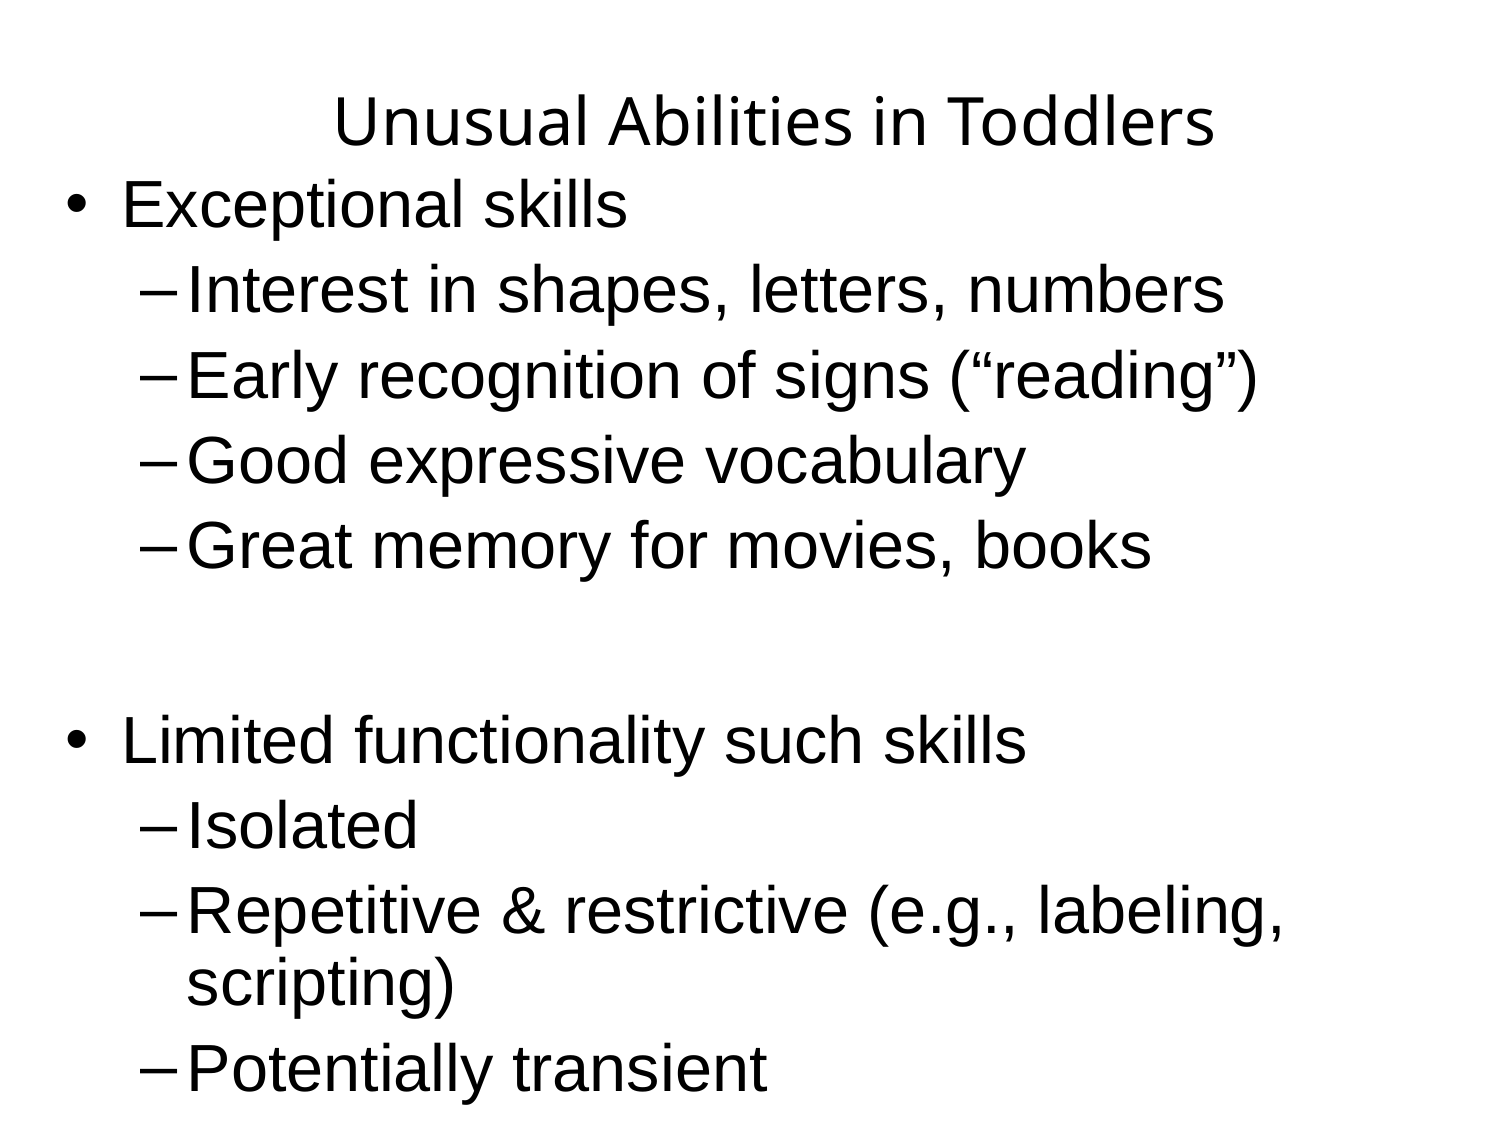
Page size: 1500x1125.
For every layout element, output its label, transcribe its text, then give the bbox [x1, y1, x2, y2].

title Unusual Abilities in Toddlers [174, 50, 1375, 162]
list Exceptional skills Interest in shapes, letters, numbers Early recognition of signs (“reading”) Good expressive vocabulary Great memory for movies, books Limited functionality such skills Isolated Repetitive & restrictive (e.g., labeling, scripting) Potentially transient [50, 162, 1450, 1050]
